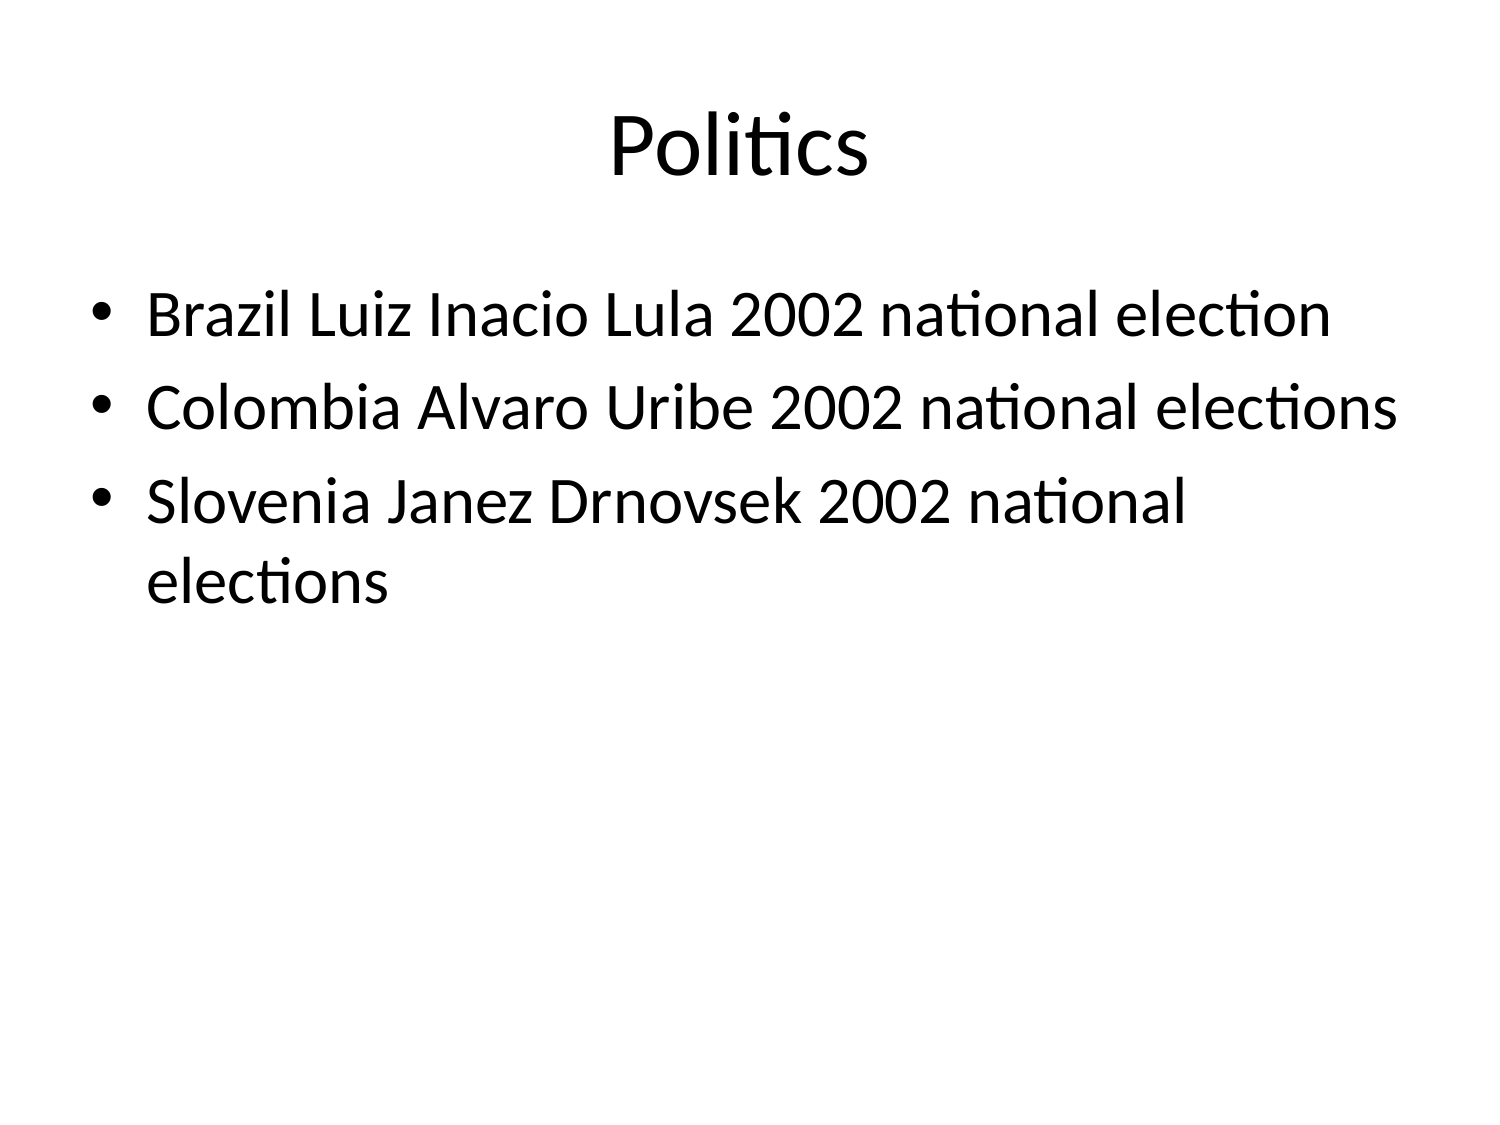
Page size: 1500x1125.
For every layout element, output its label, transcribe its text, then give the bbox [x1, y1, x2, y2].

list Brazil Luiz Inacio Lula 2002 national election Colombia Alvaro Uribe 2002 national elections Slovenia Janez Drnovsek 2002 national elections [75, 262, 1425, 1005]
title Politics [75, 45, 1425, 233]
